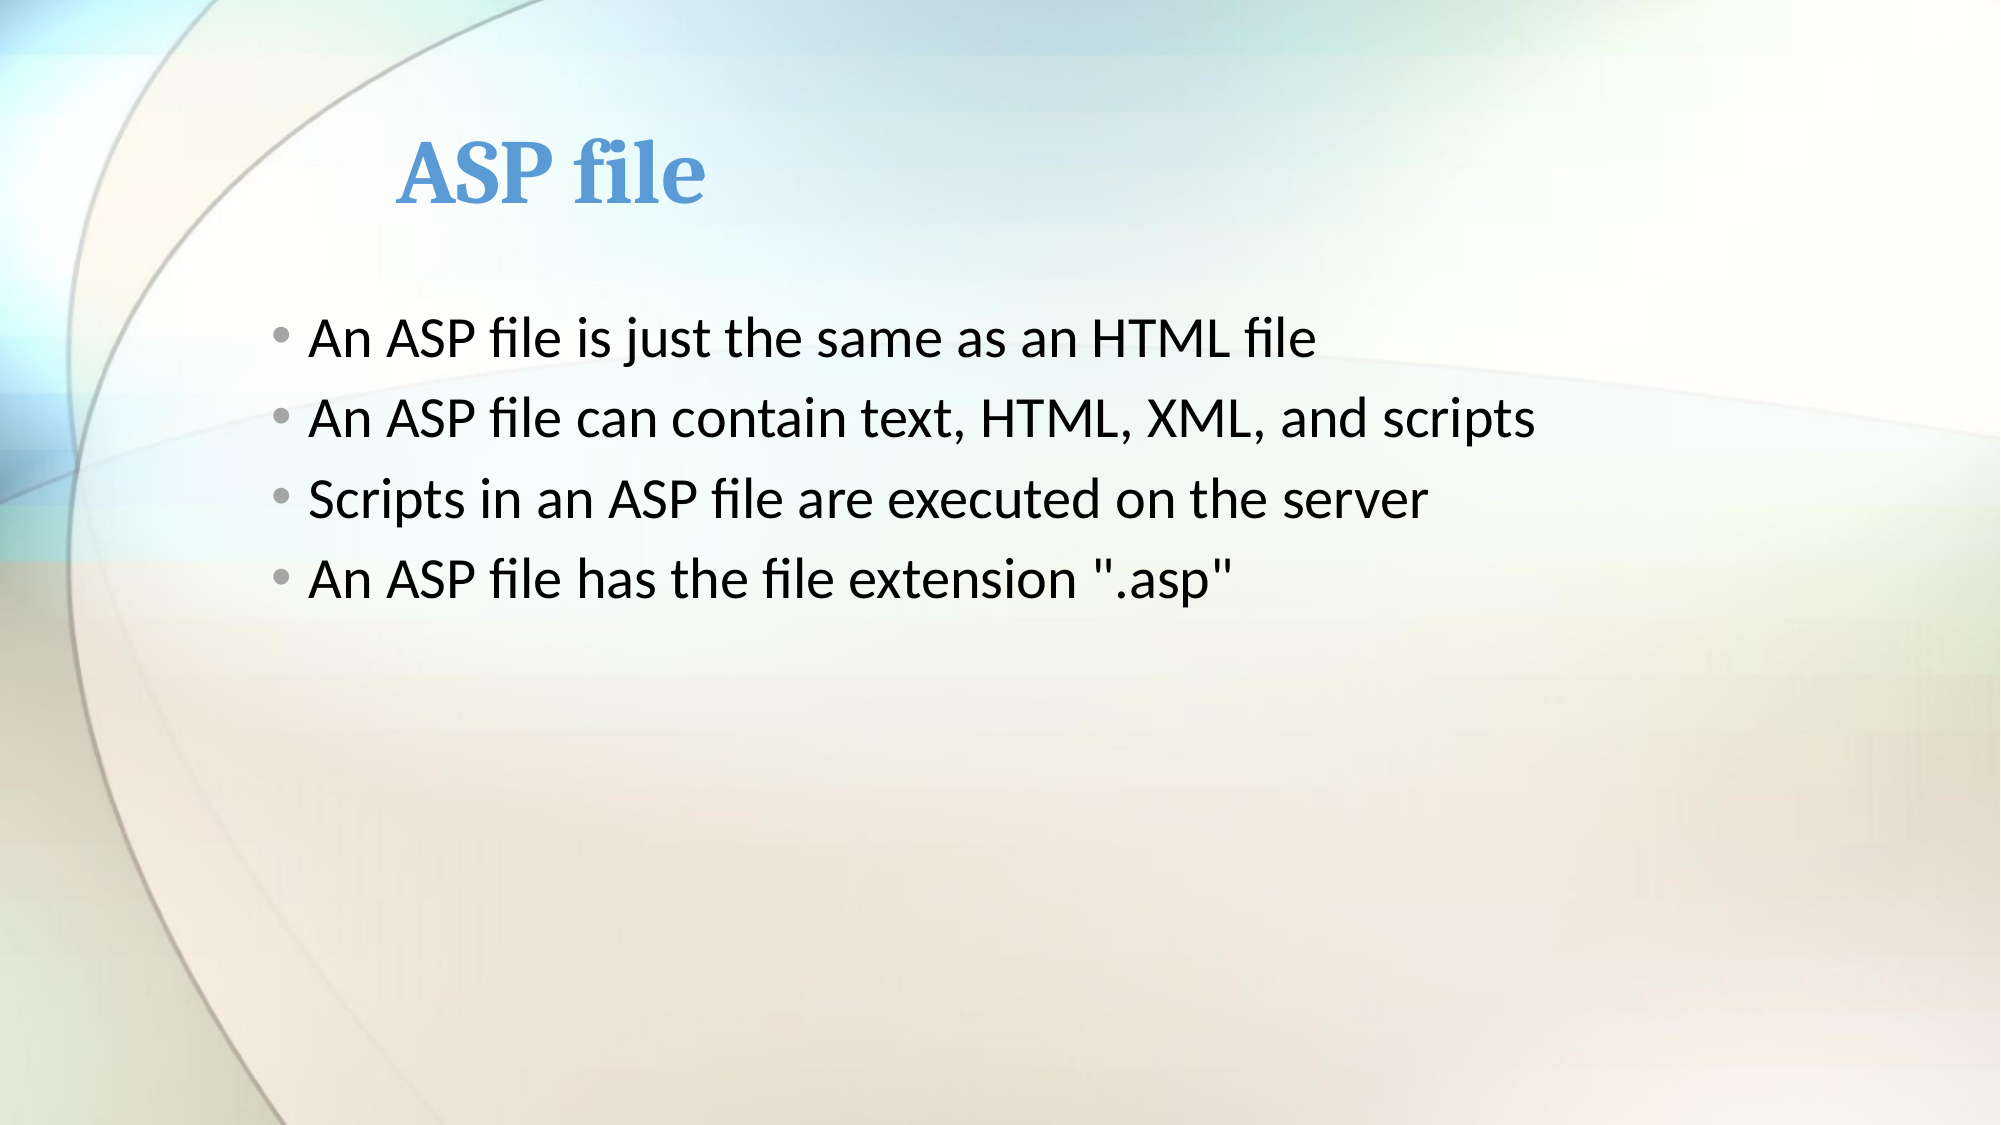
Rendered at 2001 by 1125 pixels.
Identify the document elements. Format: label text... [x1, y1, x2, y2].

picture [0, 0, 2001, 1125]
title ASP file [381, 57, 1863, 276]
list An ASP file is just the same as an HTML file An ASP file can contain text, HTML, XML, and scripts Scripts in an ASP file are executed on the server An ASP file has the file extension ".asp" [256, 299, 1863, 1014]
